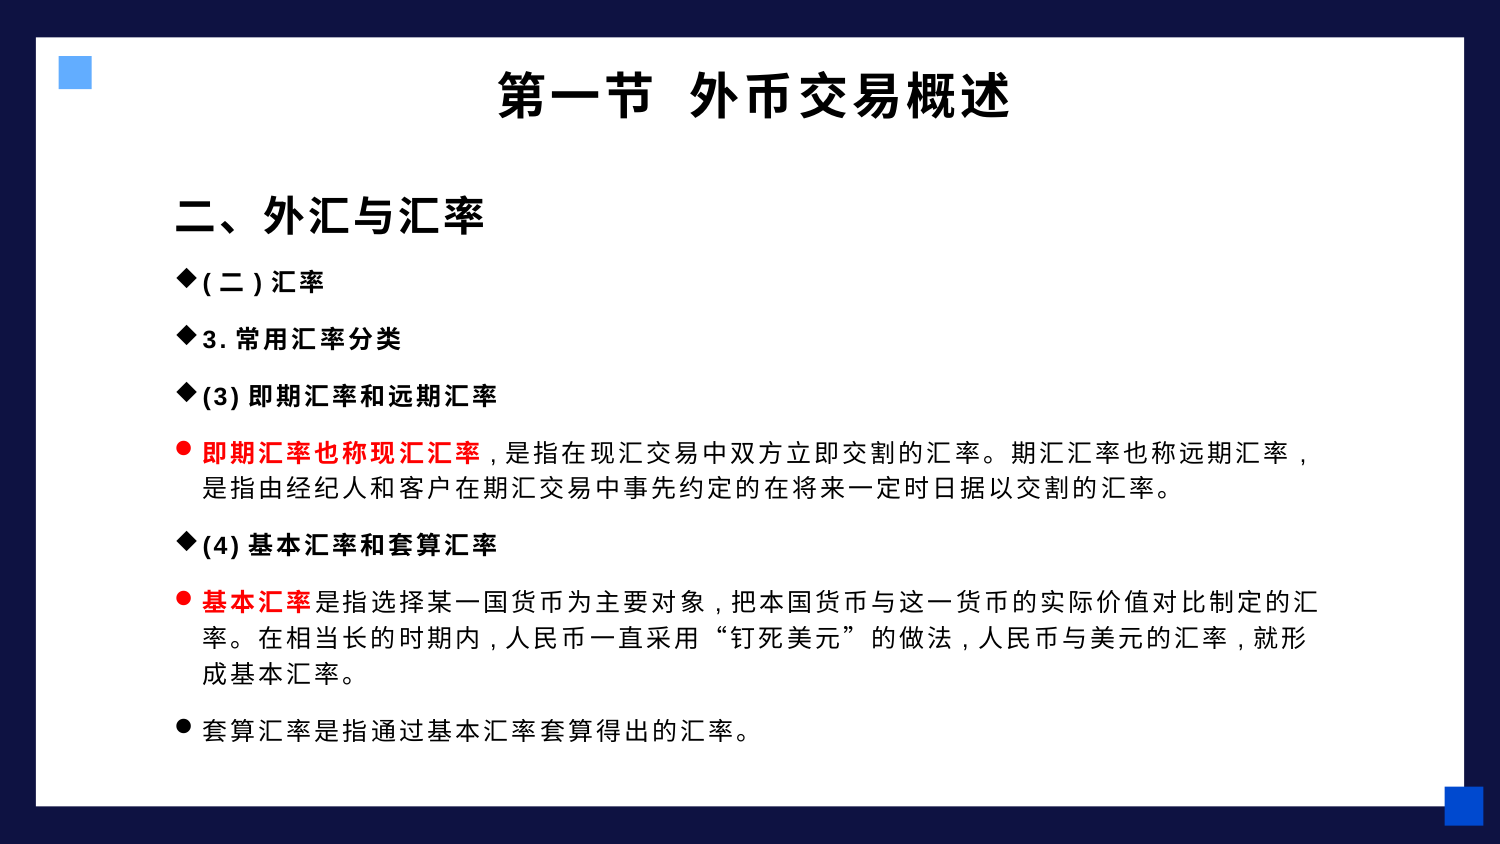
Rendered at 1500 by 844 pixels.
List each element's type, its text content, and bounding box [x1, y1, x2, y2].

title 第一节 外币交易概述 [159, 43, 1344, 133]
list 二、外汇与汇率 (二)汇率 3.常用汇率分类 (3)即期汇率和远期汇率 即期汇率也称现汇汇率,是指在现汇交易中双方立即交割的汇率。期汇汇率也称远期汇率,是指由经纪人和客户在期汇交易中事先约定的在将来一定时日据以交割的汇率。 (4)基本汇率和套算汇率 基本汇率是指选择某一国货币为主要对象,把本国货币与这一货币的实际价值对比制定的汇率。在相当长的时期内,人民币一直采用“钉死美元”的做法,人民币与美元的汇率,就形成基本汇率。 套算汇率是指通过基本汇率套算得出的汇率。 [157, 179, 1343, 604]
